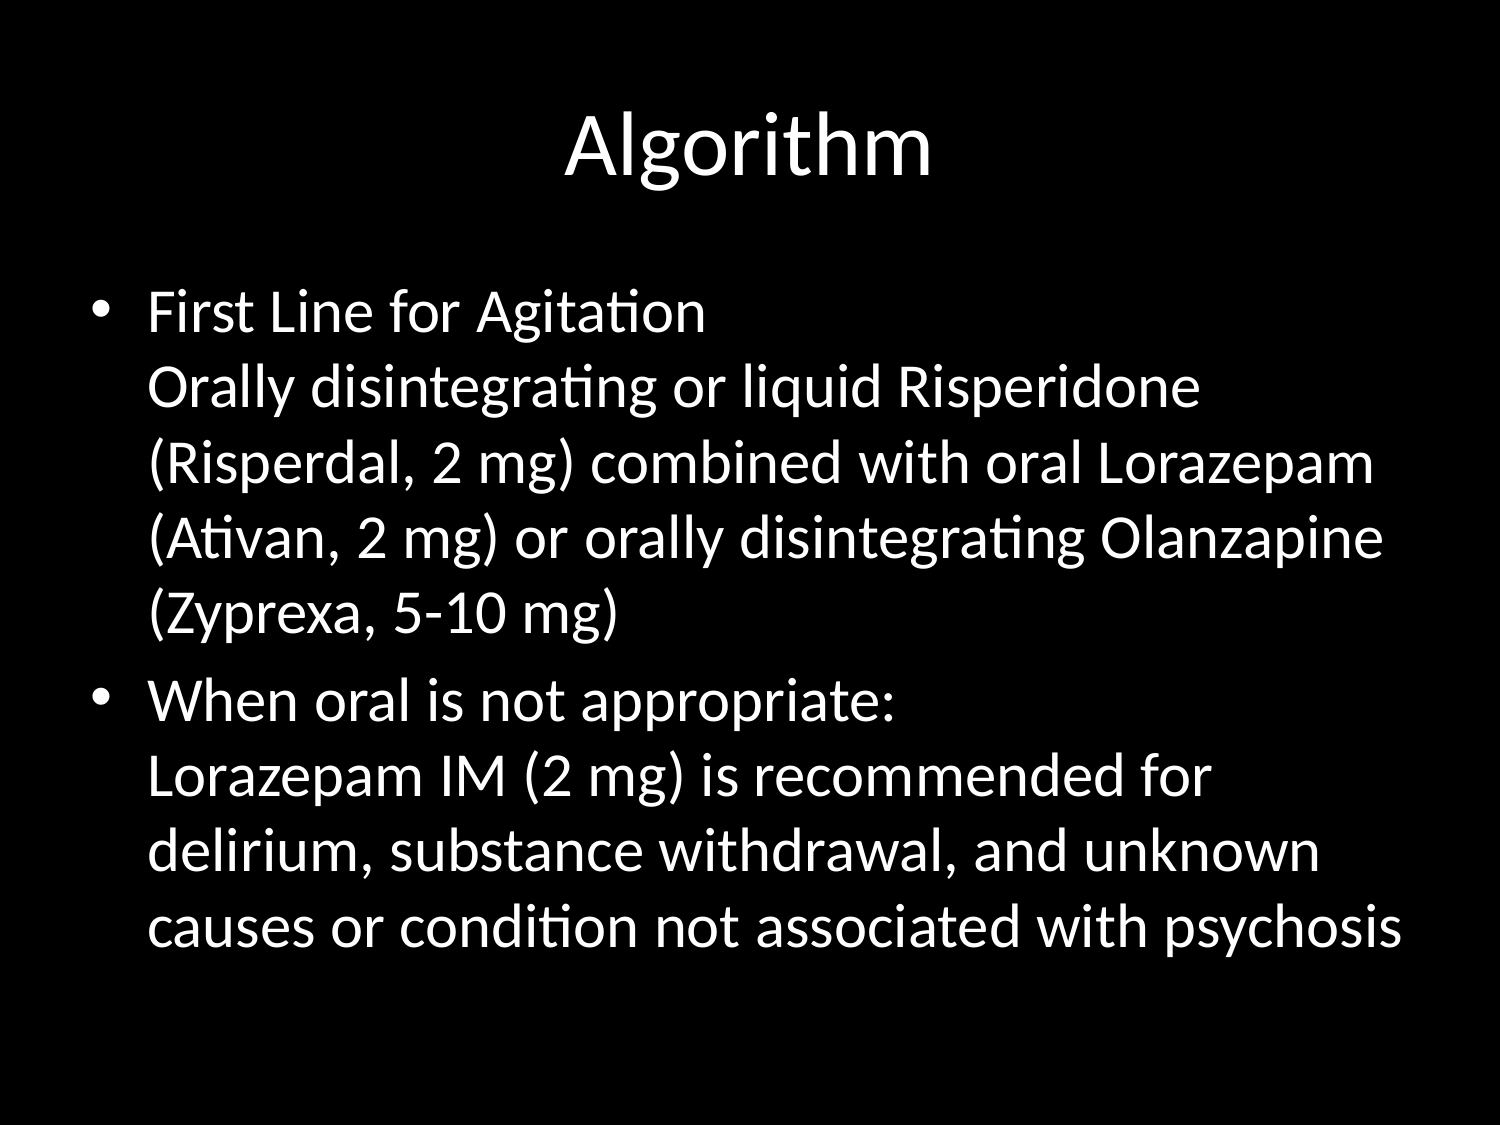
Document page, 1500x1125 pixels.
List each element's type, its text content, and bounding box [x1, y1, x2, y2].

list First Line for Agitation Orally disintegrating or liquid Risperidone (Risperdal, 2 mg) combined with oral Lorazepam (Ativan, 2 mg) or orally disintegrating Olanzapine (Zyprexa, 5-10 mg) When oral is not appropriate: Lorazepam IM (2 mg) is recommended for delirium, substance withdrawal, and unknown causes or condition not associated with psychosis [75, 262, 1425, 1005]
title Algorithm [75, 45, 1425, 233]
